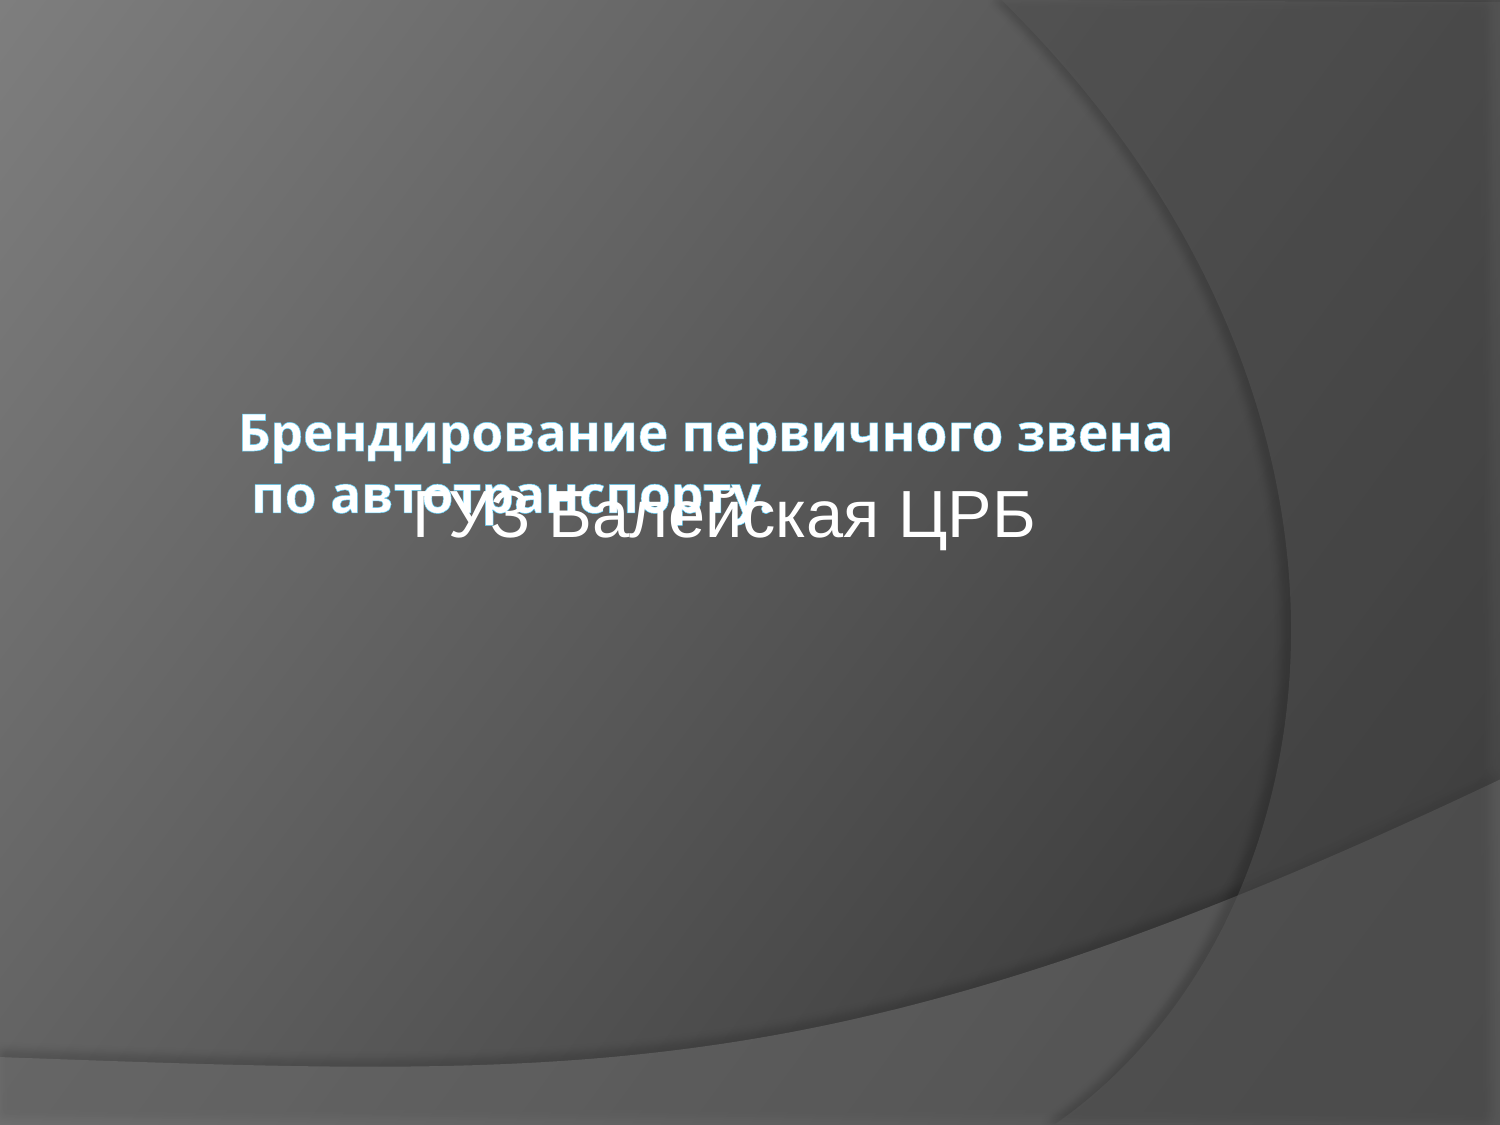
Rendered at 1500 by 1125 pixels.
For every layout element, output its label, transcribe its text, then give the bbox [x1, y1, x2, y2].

title Брендирование первичного звена по автотранспорту. [230, 90, 1481, 587]
list ГУЗ Балейская ЦРБ [86, 149, 1362, 551]
